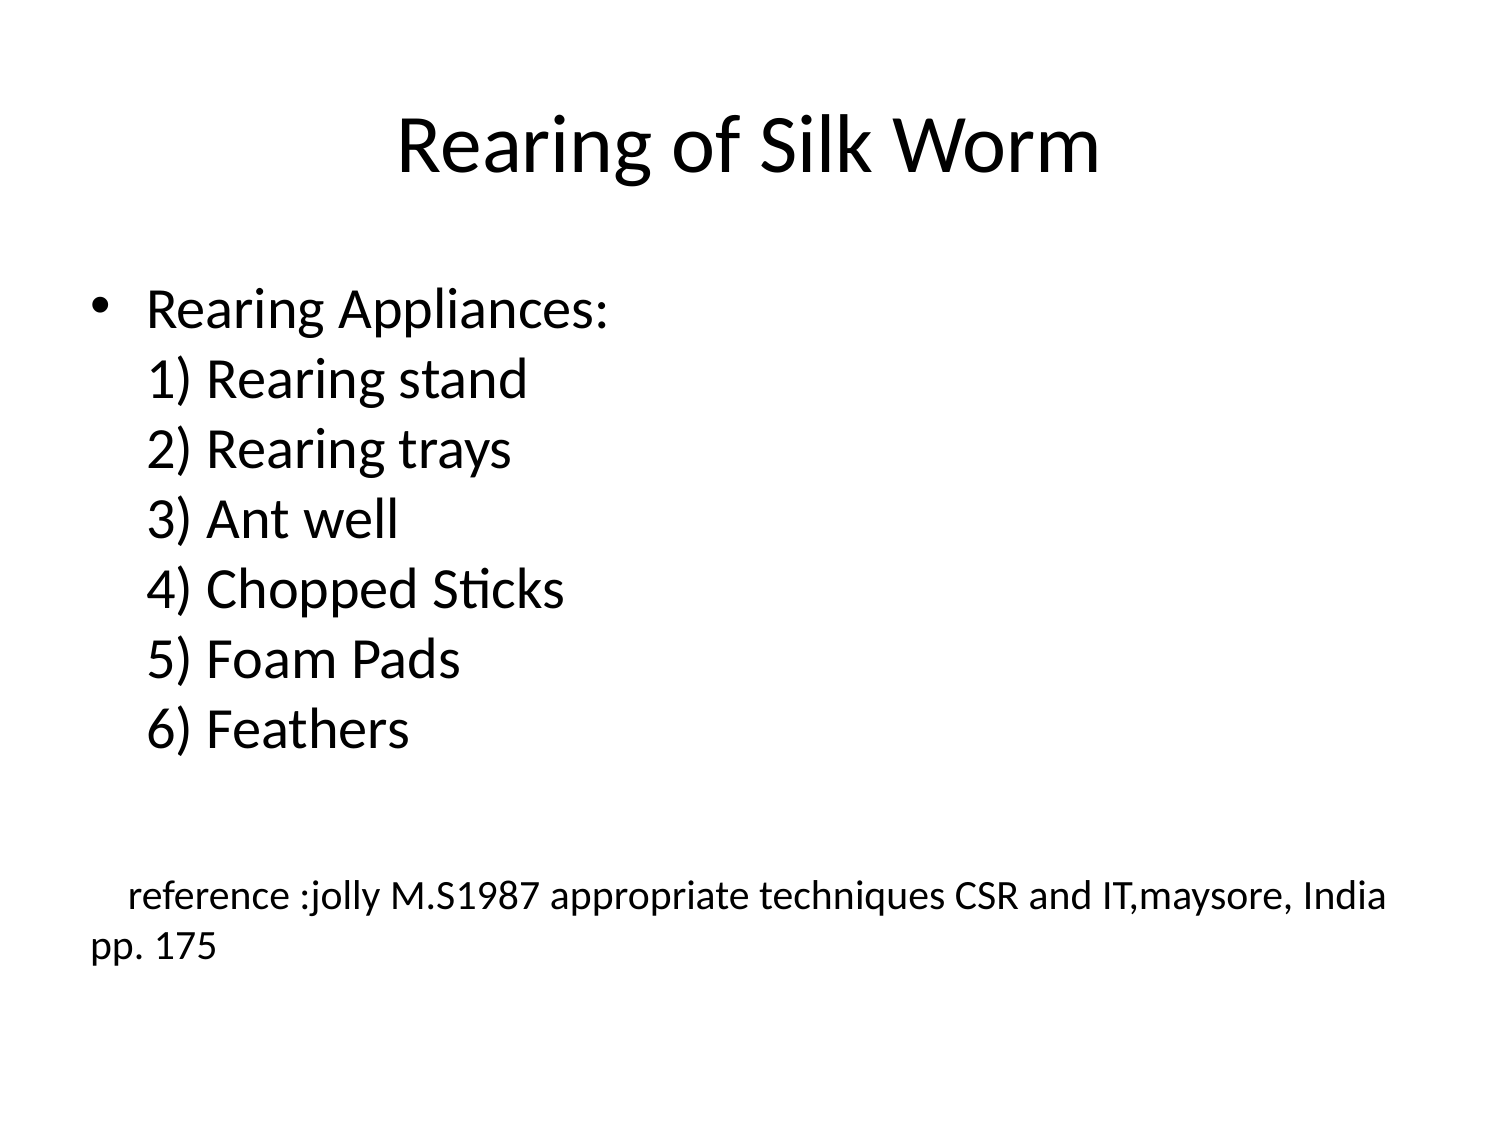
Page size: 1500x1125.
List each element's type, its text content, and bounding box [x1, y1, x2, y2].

title Rearing of Silk Worm [75, 45, 1425, 233]
list Rearing Appliances: 1) Rearing stand 2) Rearing trays 3) Ant well 4) Chopped Sticks 5) Foam Pads 6) Feathers reference :jolly M.S1987 appropriate techniques CSR and IT,maysore, India pp. 175 [75, 262, 1425, 1005]
